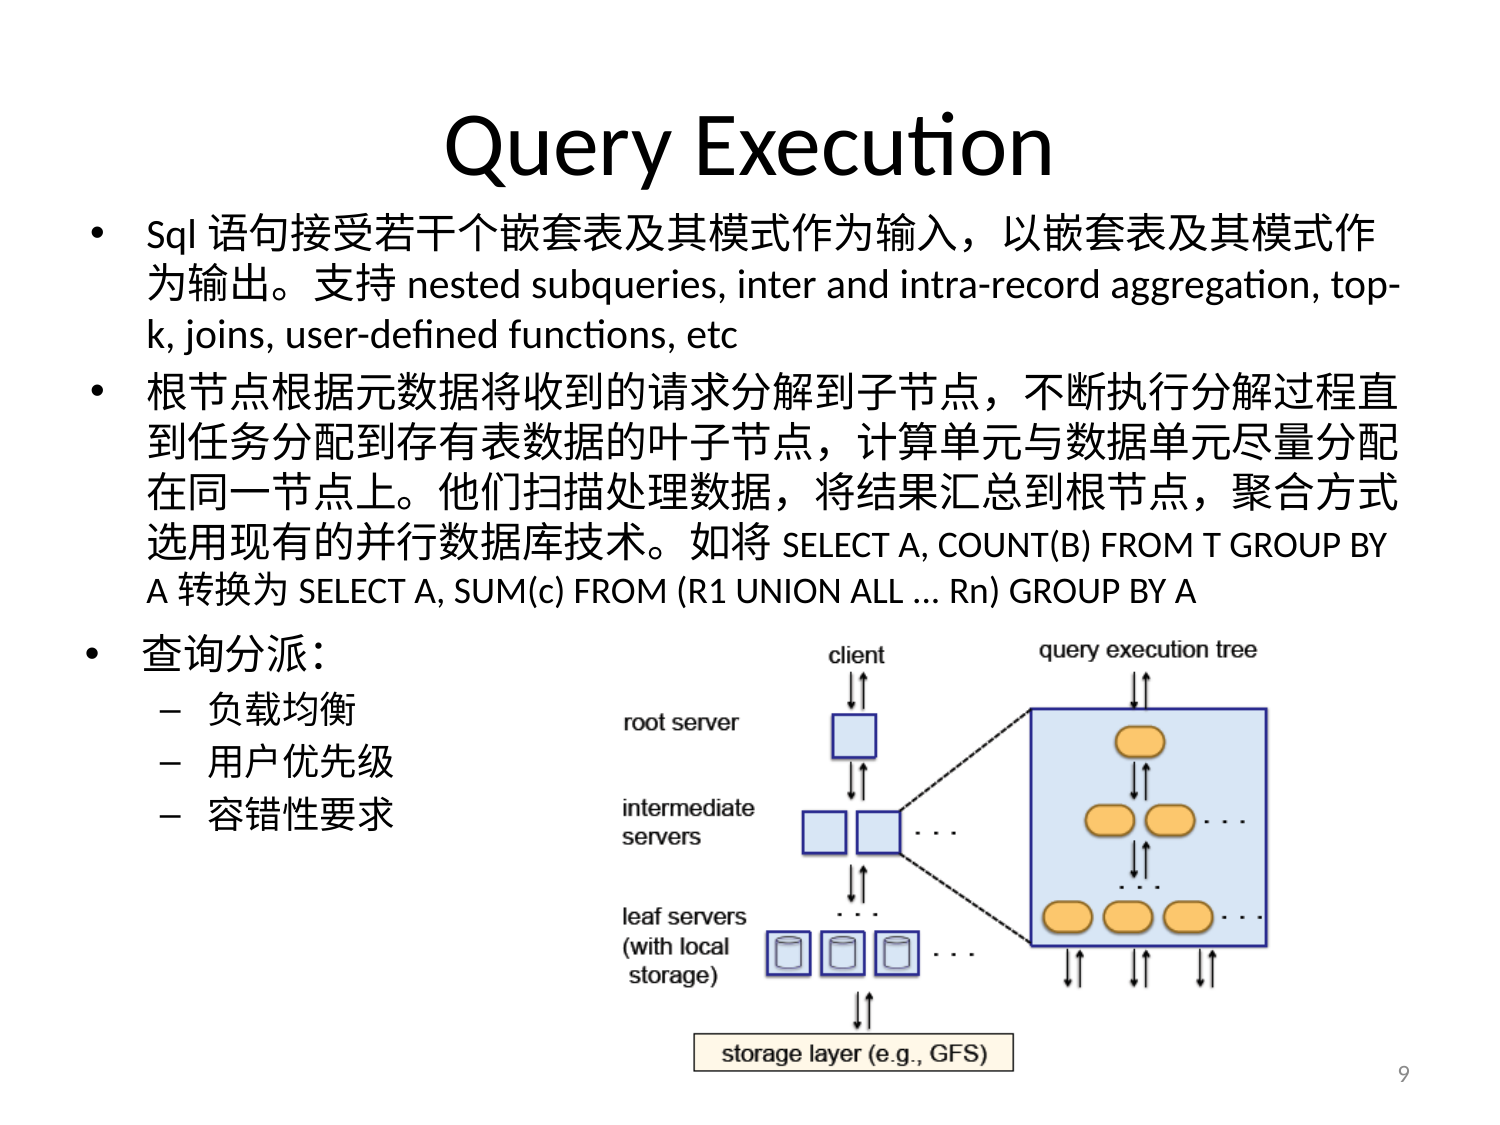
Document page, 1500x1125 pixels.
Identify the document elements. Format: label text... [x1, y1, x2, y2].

picture [620, 632, 1272, 1079]
title Query Execution [75, 45, 1425, 199]
text_box 查询分派： 负载均衡 用户优先级 容错性要求 [70, 621, 422, 889]
slide_number 9 [1074, 1042, 1425, 1103]
list Sql语句接受若干个嵌套表及其模式作为输入，以嵌套表及其模式作为输出。支持nested subqueries, inter and intra-record aggregation, top-k, joins, user-defined functions, etc 根节点根据元数据将收到的请求分解到子节点，不断执行分解过程直到任务分配到存有表数据的叶子节点，计算单元与数据单元尽量分配在同一节点上。他们扫描处理数据，将结果汇总到根节点，聚合方式选用现有的并行数据库技术。如将SELECT A, COUNT(B) FROM T GROUP BY A转换为SELECT A, SUM(c) FROM (R1 UNION ALL ... Rn) GROUP BY A [75, 199, 1425, 633]
